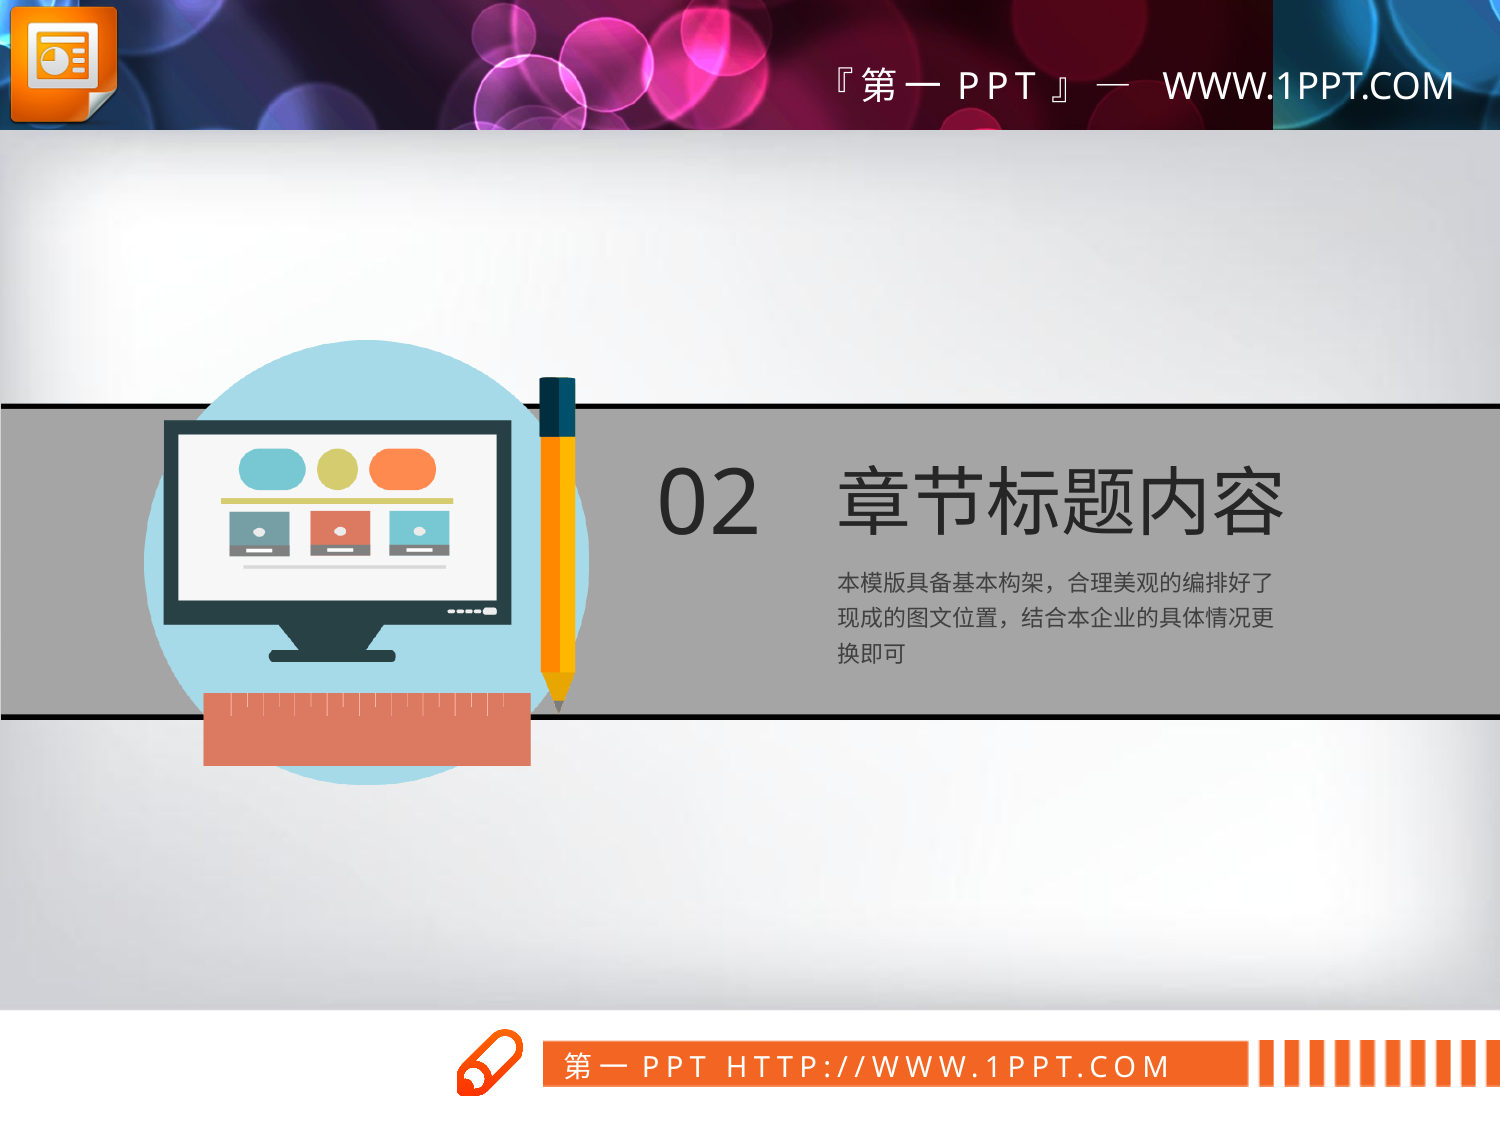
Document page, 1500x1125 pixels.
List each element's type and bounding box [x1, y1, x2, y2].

picture [0, 0, 1500, 1012]
picture [543, 1040, 1500, 1087]
text_box [0, 403, 139, 721]
text_box [594, 403, 1500, 721]
